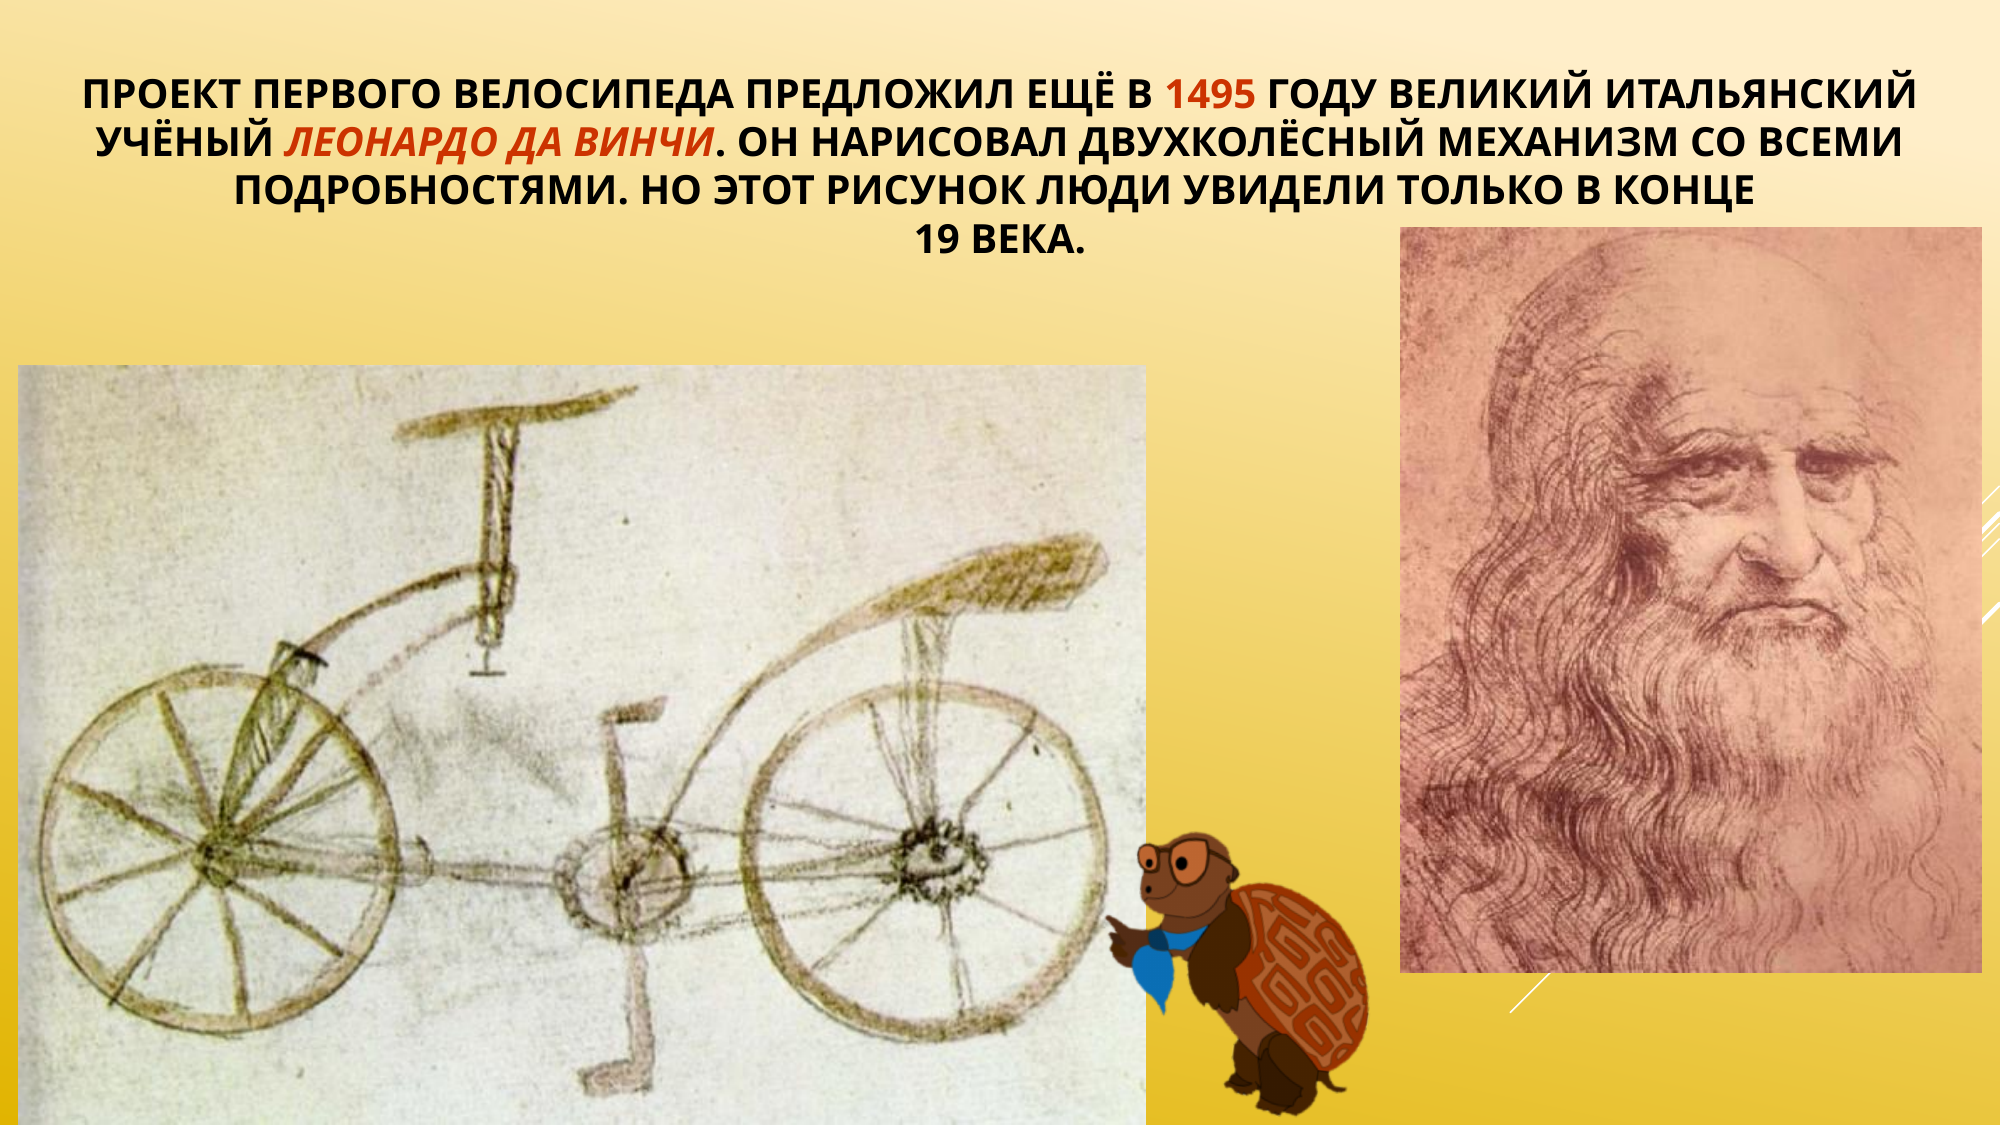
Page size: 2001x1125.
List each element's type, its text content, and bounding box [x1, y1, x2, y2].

title Проект первого велосипеда предложил ещё в 1495 году великий итальянский учёный Леонардо да Винчи. Он нарисовал двухколёсный механизм со всеми подробностями. Но этот рисунок люди увидели только в конце 19 века. [61, 59, 1939, 319]
picture [18, 227, 1982, 1125]
